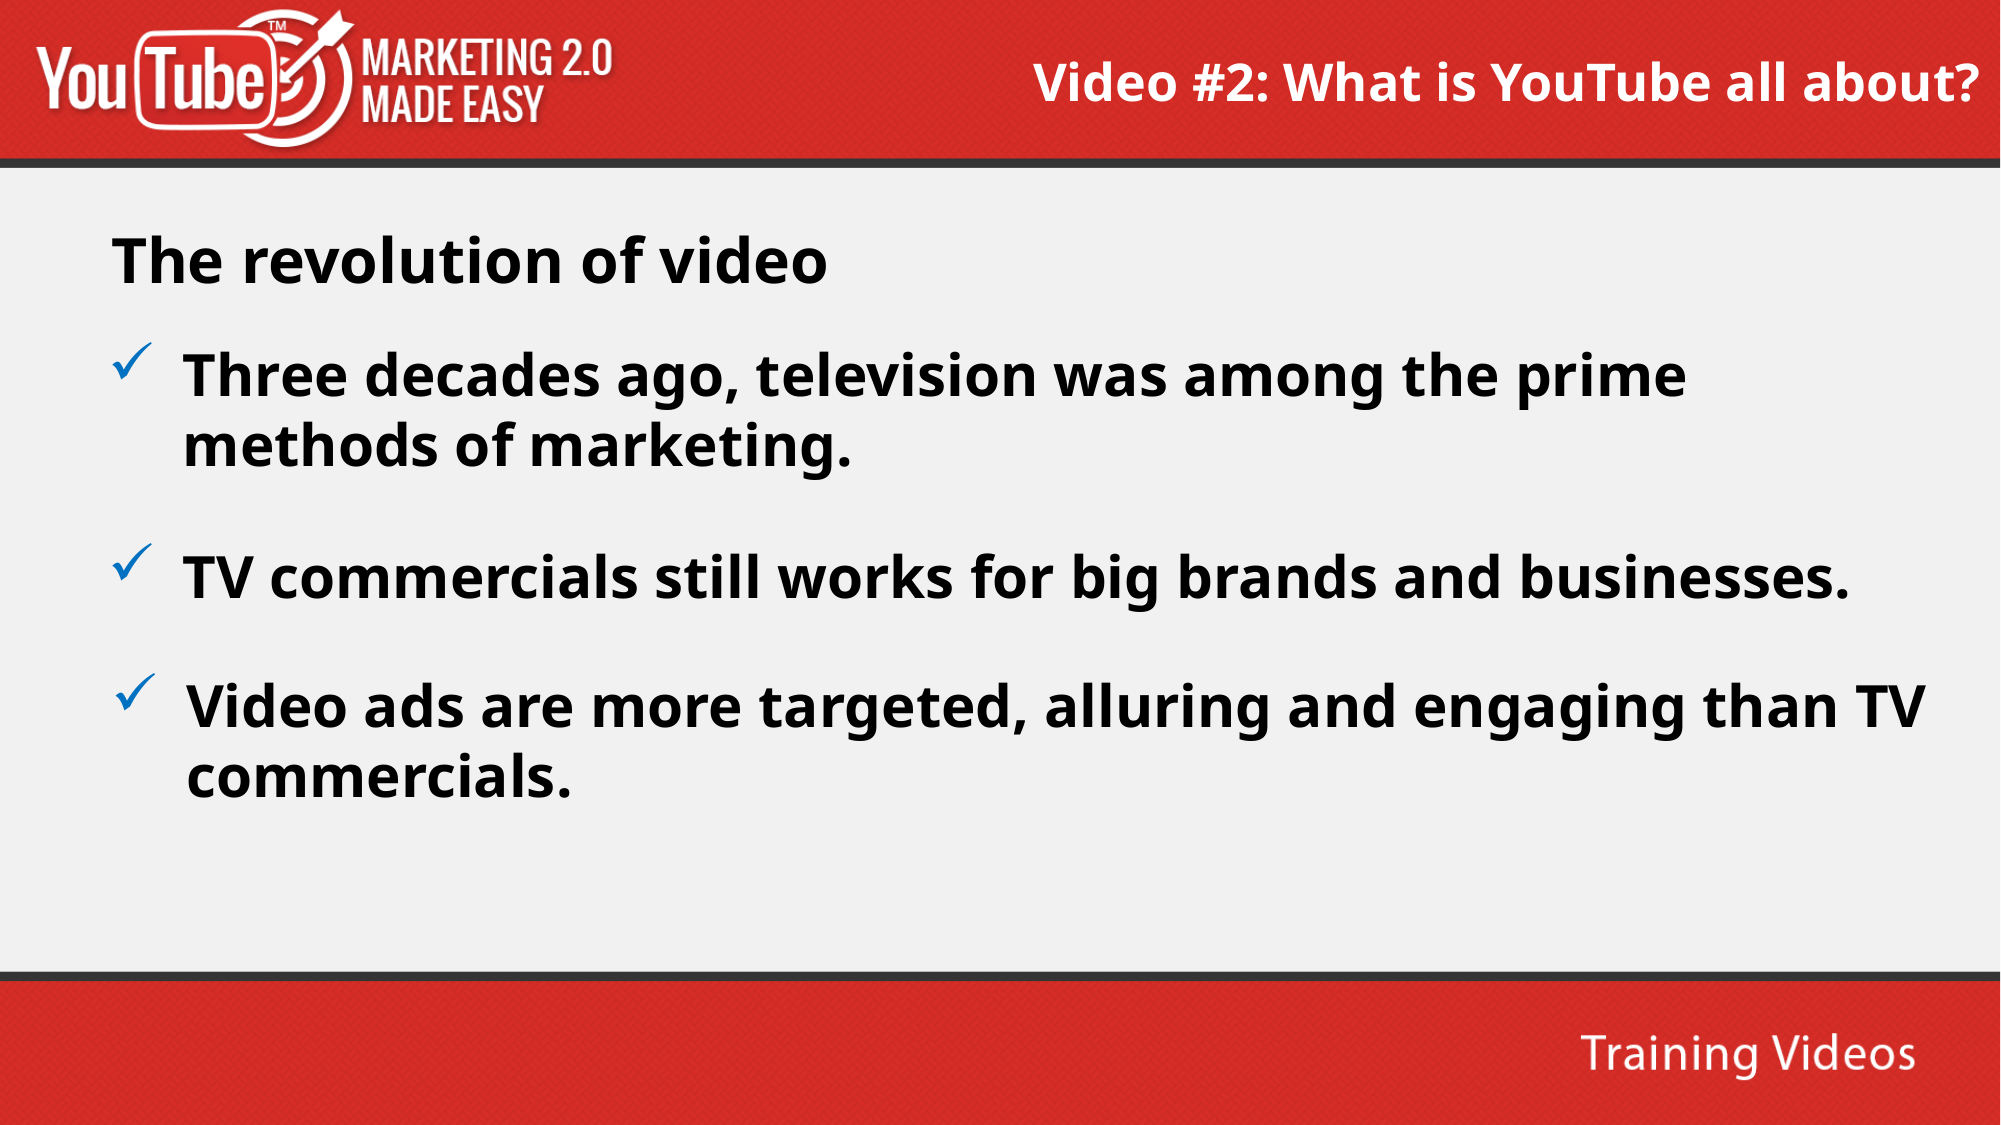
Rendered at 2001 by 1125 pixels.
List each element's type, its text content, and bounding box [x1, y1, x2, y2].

text_box Three decades ago, television was among the prime methods of marketing. [93, 331, 1946, 486]
picture [0, 0, 2001, 1125]
text_box TV commercials still works for big brands and businesses. [93, 532, 1946, 618]
text_box The revolution of video [96, 213, 1934, 304]
text_box Video ads are more targeted, alluring and engaging than TV commercials. [96, 661, 1949, 817]
text_box Video #2: What is YouTube all about? [916, 41, 1996, 119]
